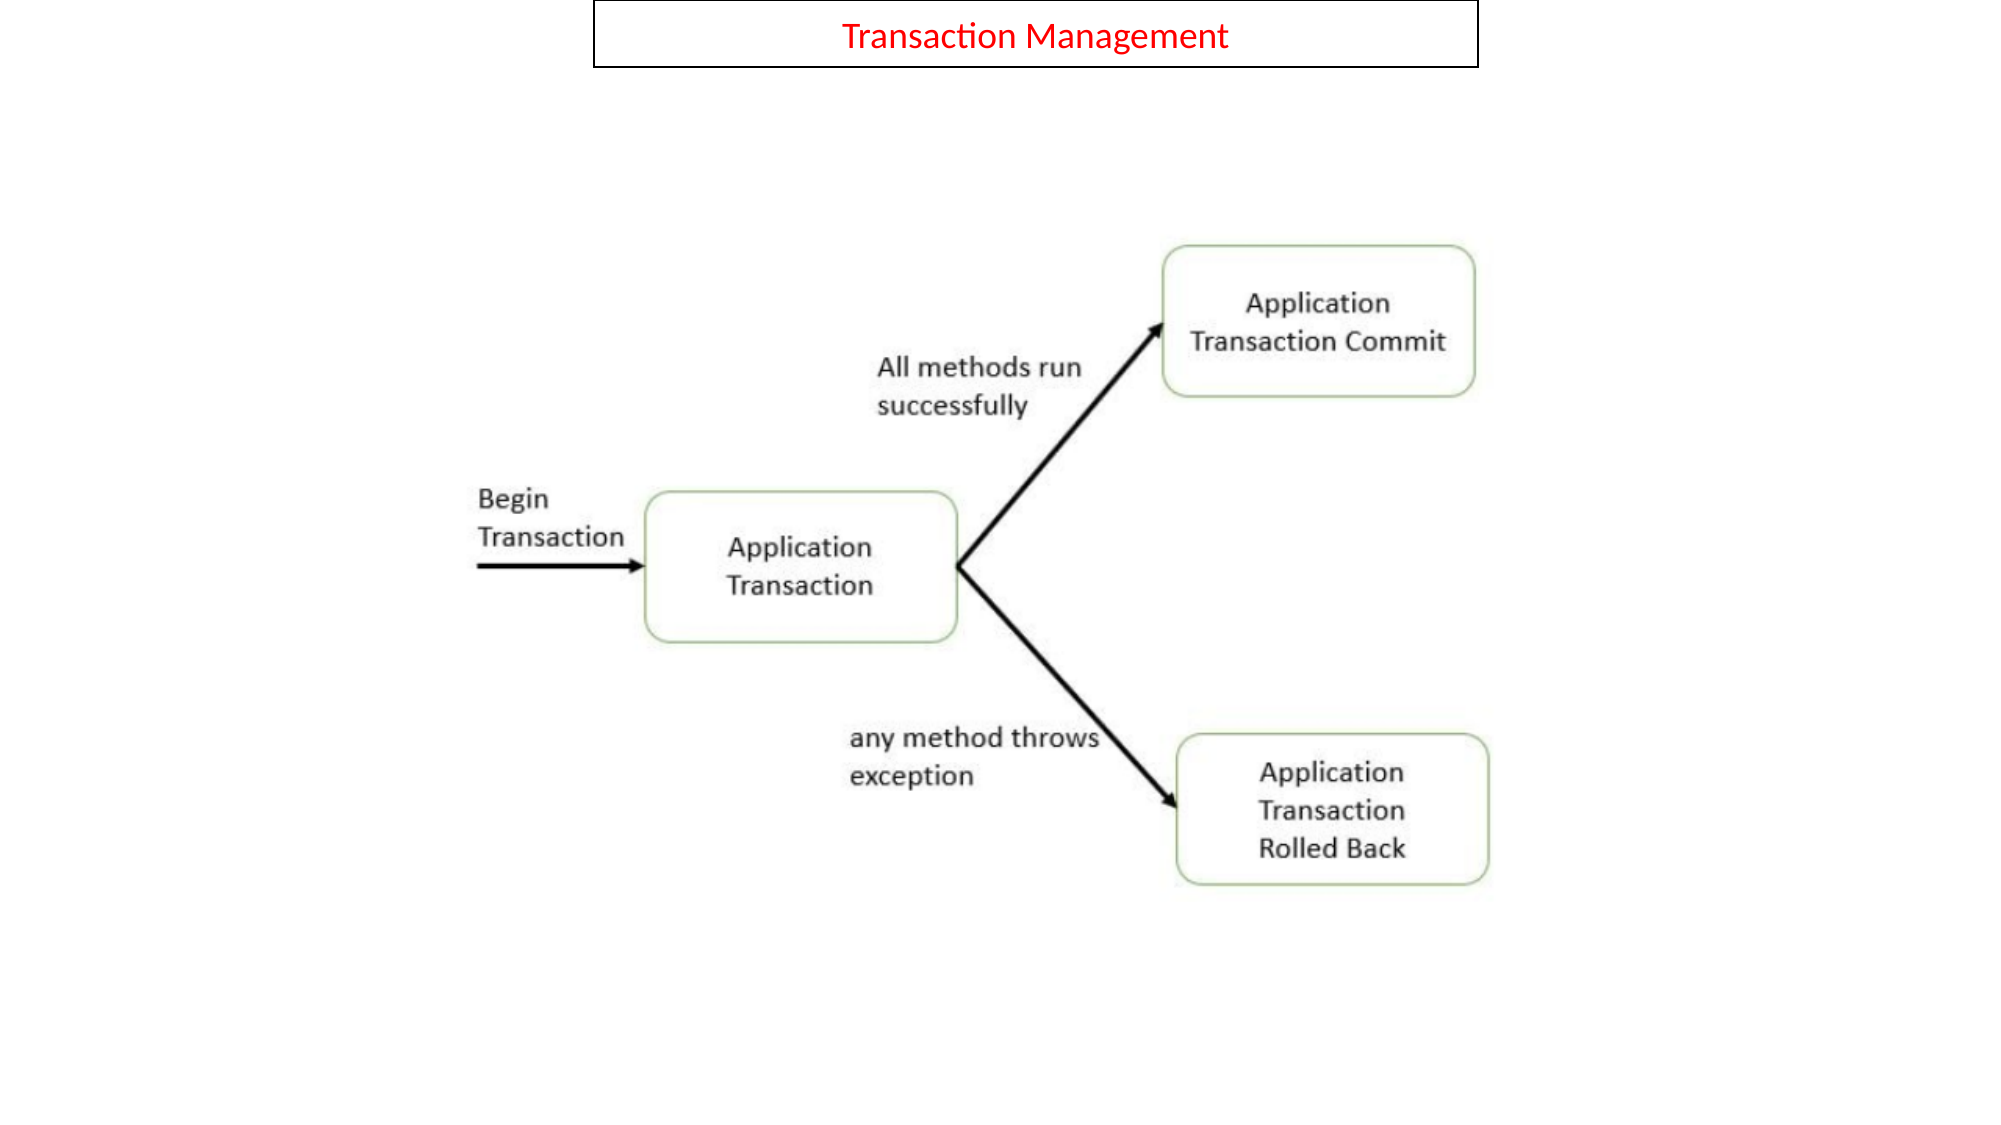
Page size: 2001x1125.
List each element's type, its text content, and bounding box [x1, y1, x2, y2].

picture [325, 223, 1675, 902]
text_box Transaction Management [593, 0, 1479, 68]
